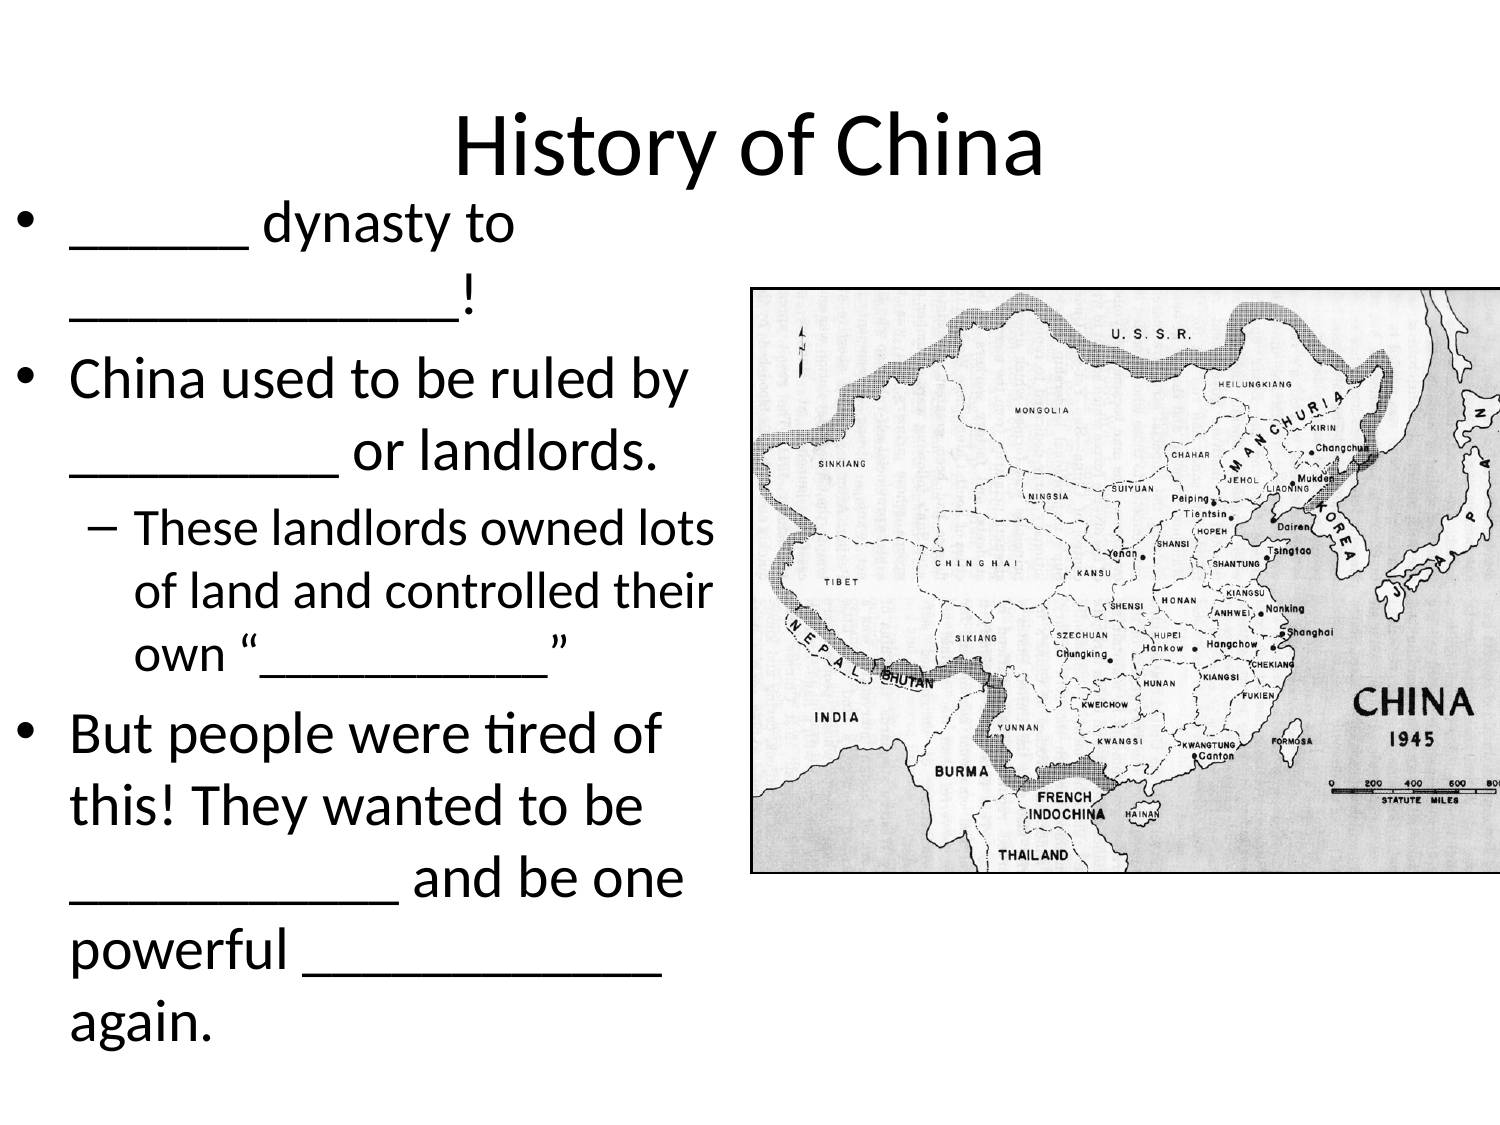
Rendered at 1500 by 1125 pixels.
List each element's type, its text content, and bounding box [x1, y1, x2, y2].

picture [749, 287, 1500, 874]
list ______ dynasty to _____________! China used to be ruled by _________ or landlords. These landlords owned lots of land and controlled their own “___________” But people were tired of this! They wanted to be ___________ and be one powerful ____________ again. [0, 174, 763, 1075]
title History of China [75, 45, 1425, 233]
